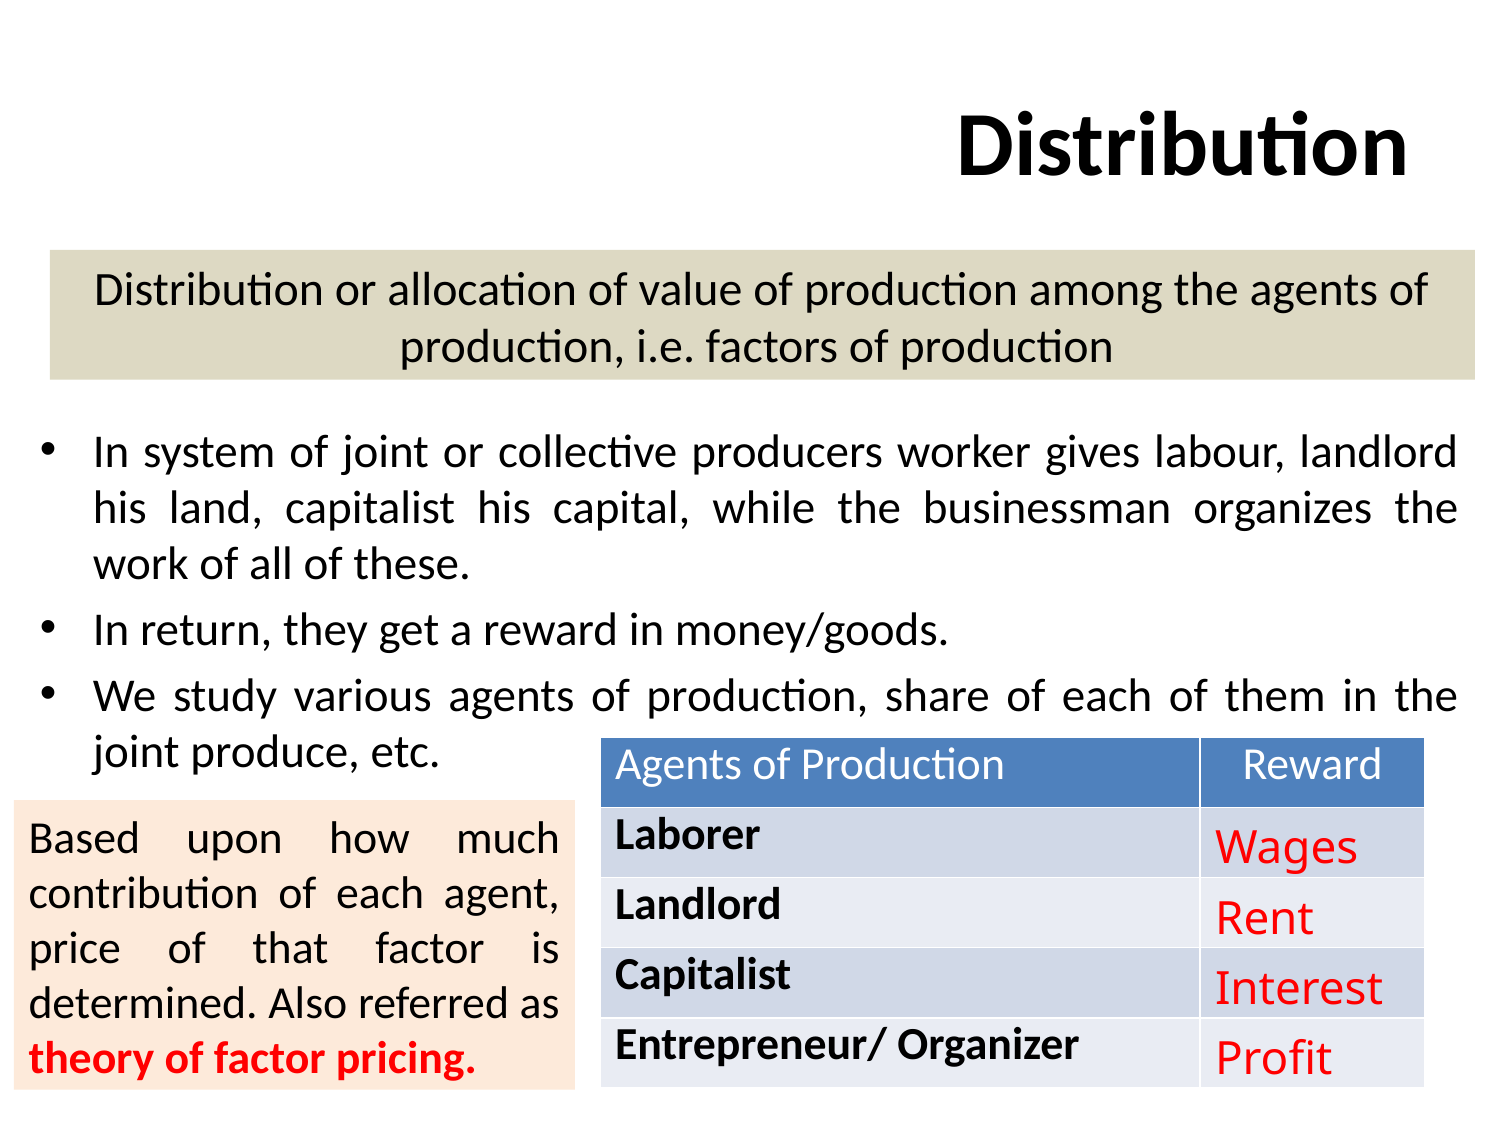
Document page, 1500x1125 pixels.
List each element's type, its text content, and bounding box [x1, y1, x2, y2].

table_cell Entrepreneur/ Organizer [601, 1019, 1199, 1087]
table_cell Rent [1201, 878, 1424, 947]
table_cell Interest [1201, 948, 1424, 1017]
list In system of joint or collective producers worker gives labour, landlord his land, capitalist his capital, while the businessman organizes the work of all of these. In return, they get a reward in money/goods. We study various agents of production, share of each of them in the joint produce, etc. [24, 412, 1475, 788]
table_cell Profit [1201, 1019, 1424, 1087]
table_cell Laborer [601, 808, 1199, 877]
text_box Based upon how much contribution of each agent, price of that factor is determined. Also referred as theory of factor pricing. [13, 800, 575, 1090]
table_header Agents of Production [601, 738, 1199, 807]
table_cell Wages [1201, 808, 1424, 877]
table_header Reward [1201, 738, 1424, 807]
table_cell Landlord [601, 878, 1199, 947]
table_cell Capitalist [601, 948, 1199, 1017]
title Distribution [75, 45, 1425, 233]
text_box Distribution or allocation of value of production among the agents of production, i.e. factors of production [49, 249, 1475, 380]
